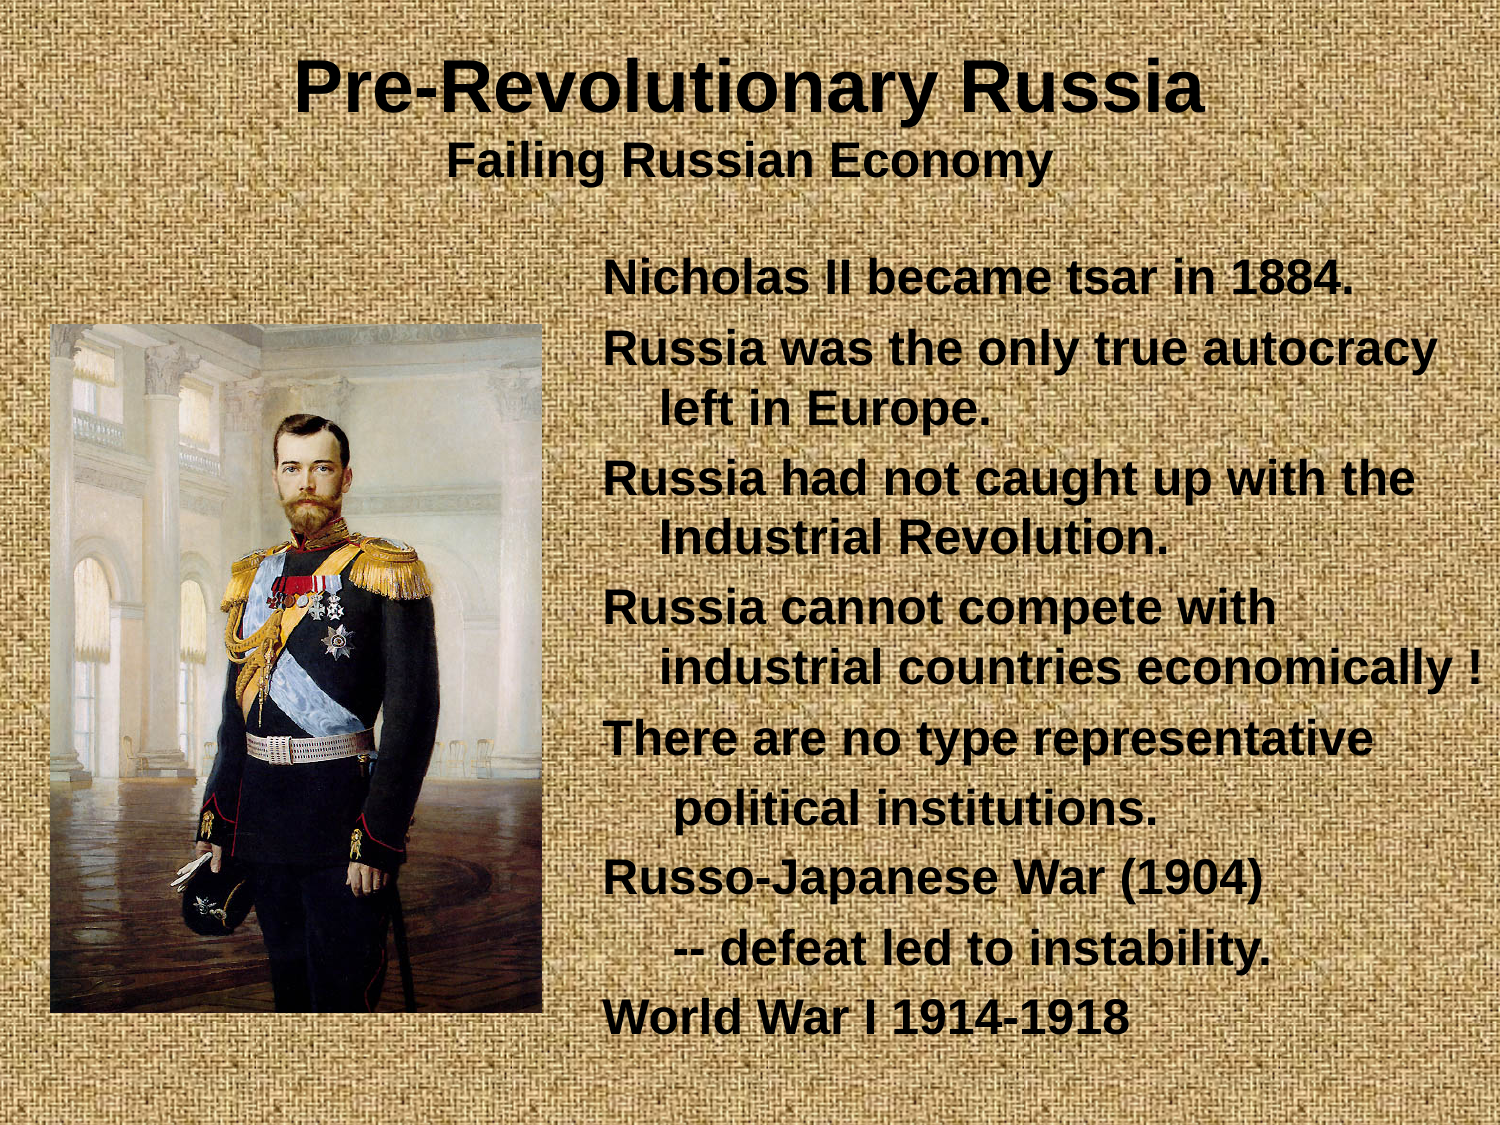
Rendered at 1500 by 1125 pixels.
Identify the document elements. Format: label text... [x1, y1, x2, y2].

picture [0, 226, 1500, 1125]
title Pre-Revolutionary Russia Failing Russian Economy [0, 0, 1500, 226]
list Nicholas II became tsar in 1884. Russia was the only true autocracy left in Europe. Russia had not caught up with the Industrial Revolution. Russia cannot compete with industrial countries economically ! There are no type representative political institutions. Russo-Japanese War (1904) -- defeat led to instability. World War I 1914-1918 [587, 237, 1500, 1125]
